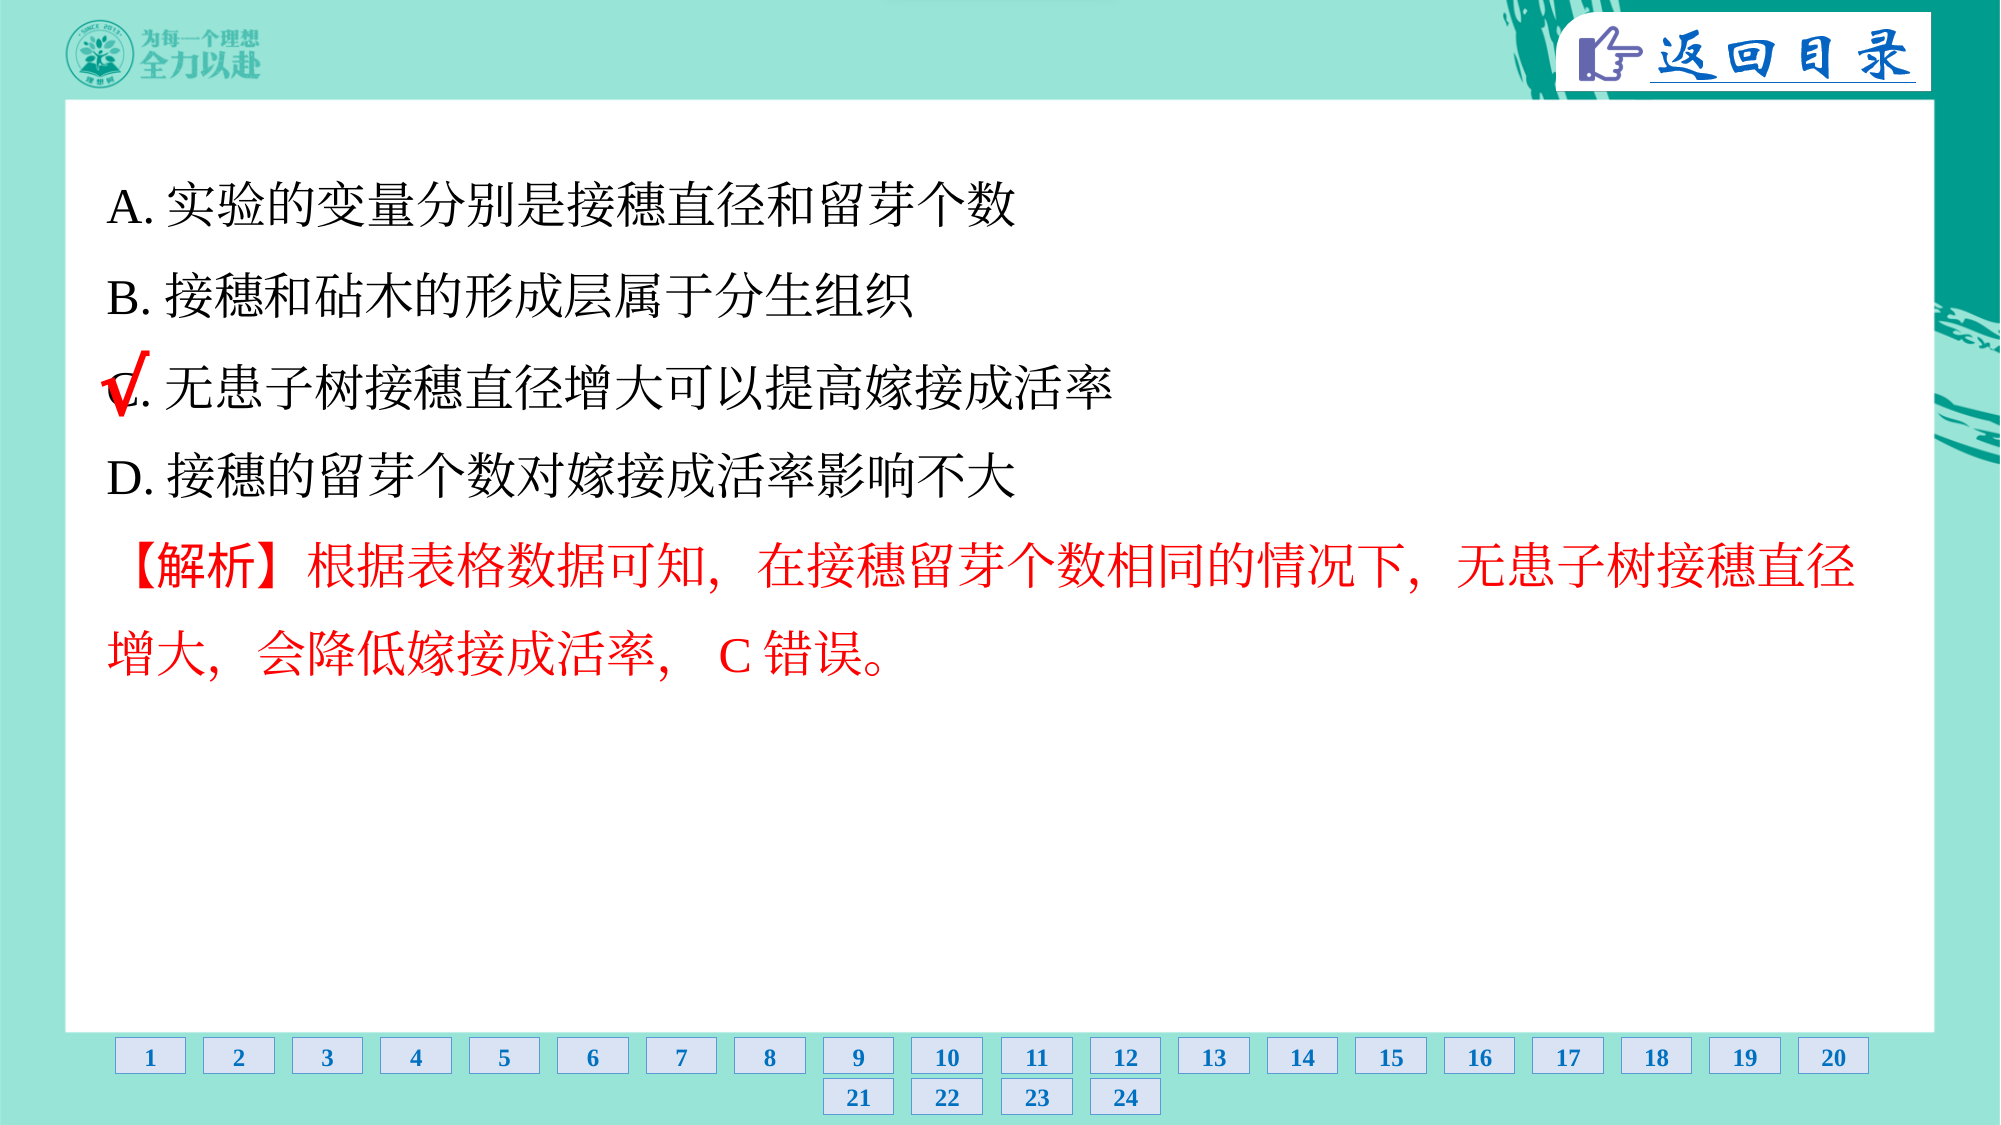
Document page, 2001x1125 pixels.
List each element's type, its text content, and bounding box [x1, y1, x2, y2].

text_box 【解析】根据表格数据可知，在接穗留芽个数相同的情况下，无患子树接穗直径 增大，会降低嫁接成活率，C错误。 [106, 502, 1895, 673]
picture [0, 0, 2000, 1125]
text_box √ [98, 338, 151, 432]
text_box A.实验的变量分别是接穗直径和留芽个数 B.接穗和砧木的形成层属于分生组织 C.无患子树接穗直径增大可以提高嫁接成活率 D.接穗的留芽个数对嫁接成活率影响不大 [106, 141, 1895, 495]
